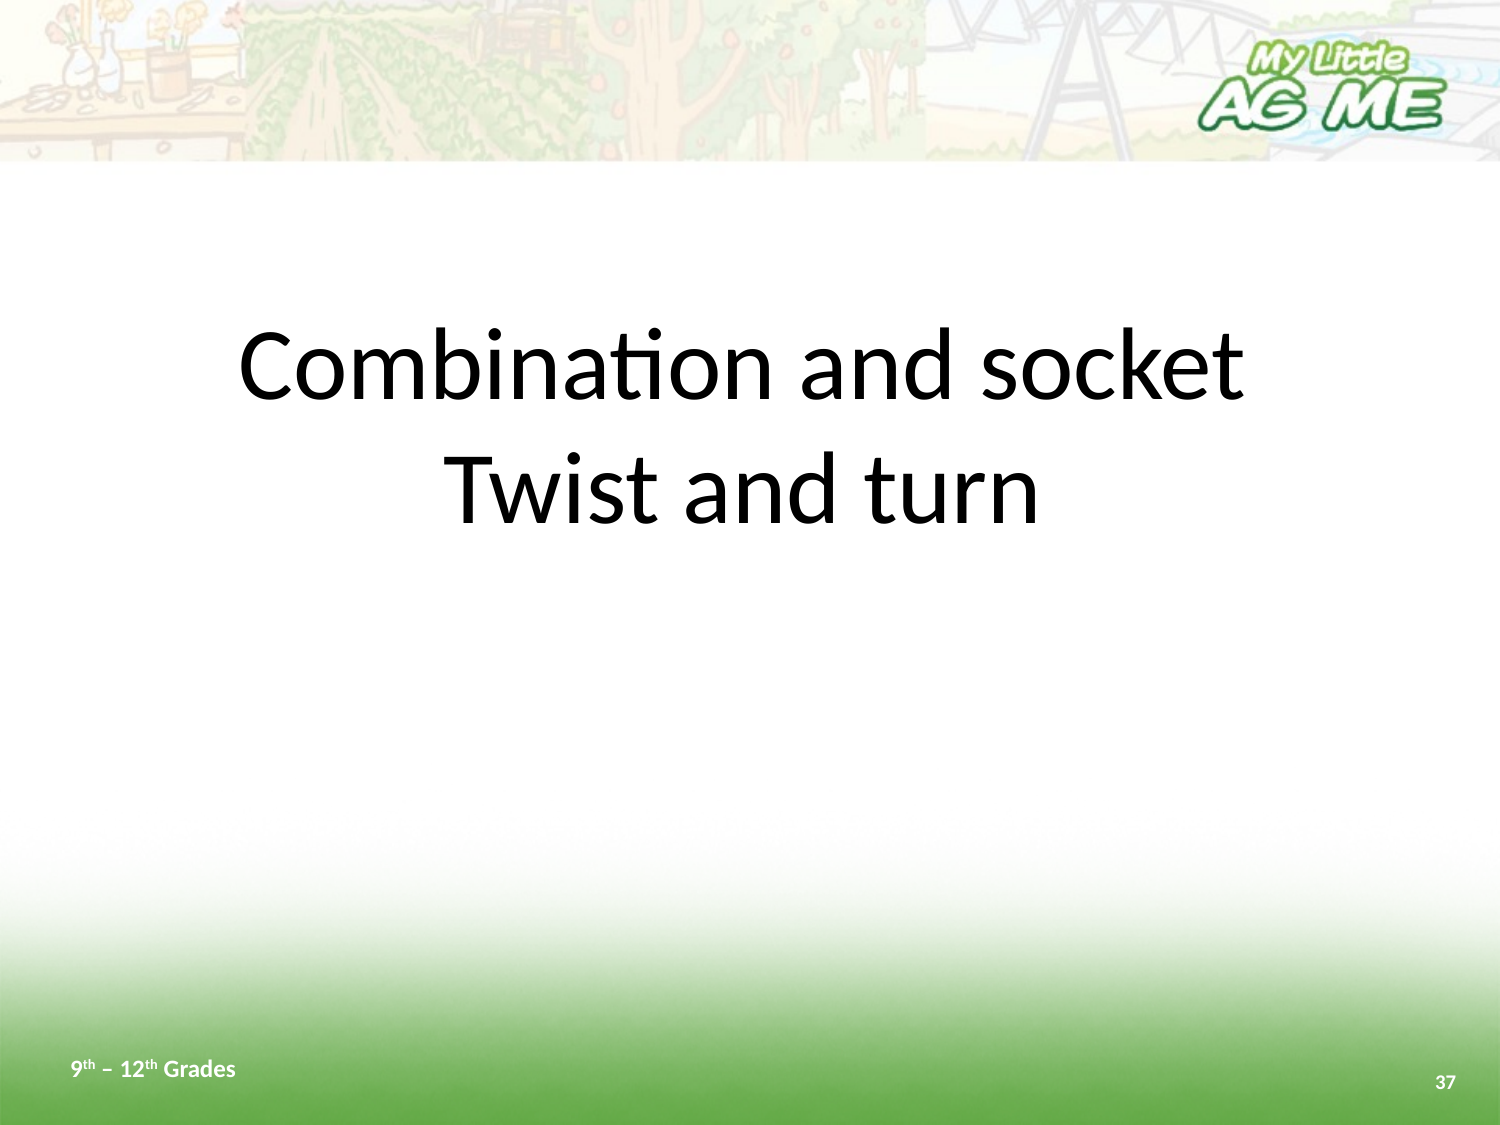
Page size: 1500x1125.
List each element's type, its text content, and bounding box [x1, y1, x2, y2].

text_box Combination and socket Twist and turn [133, 288, 1352, 552]
picture [0, 0, 1500, 1125]
